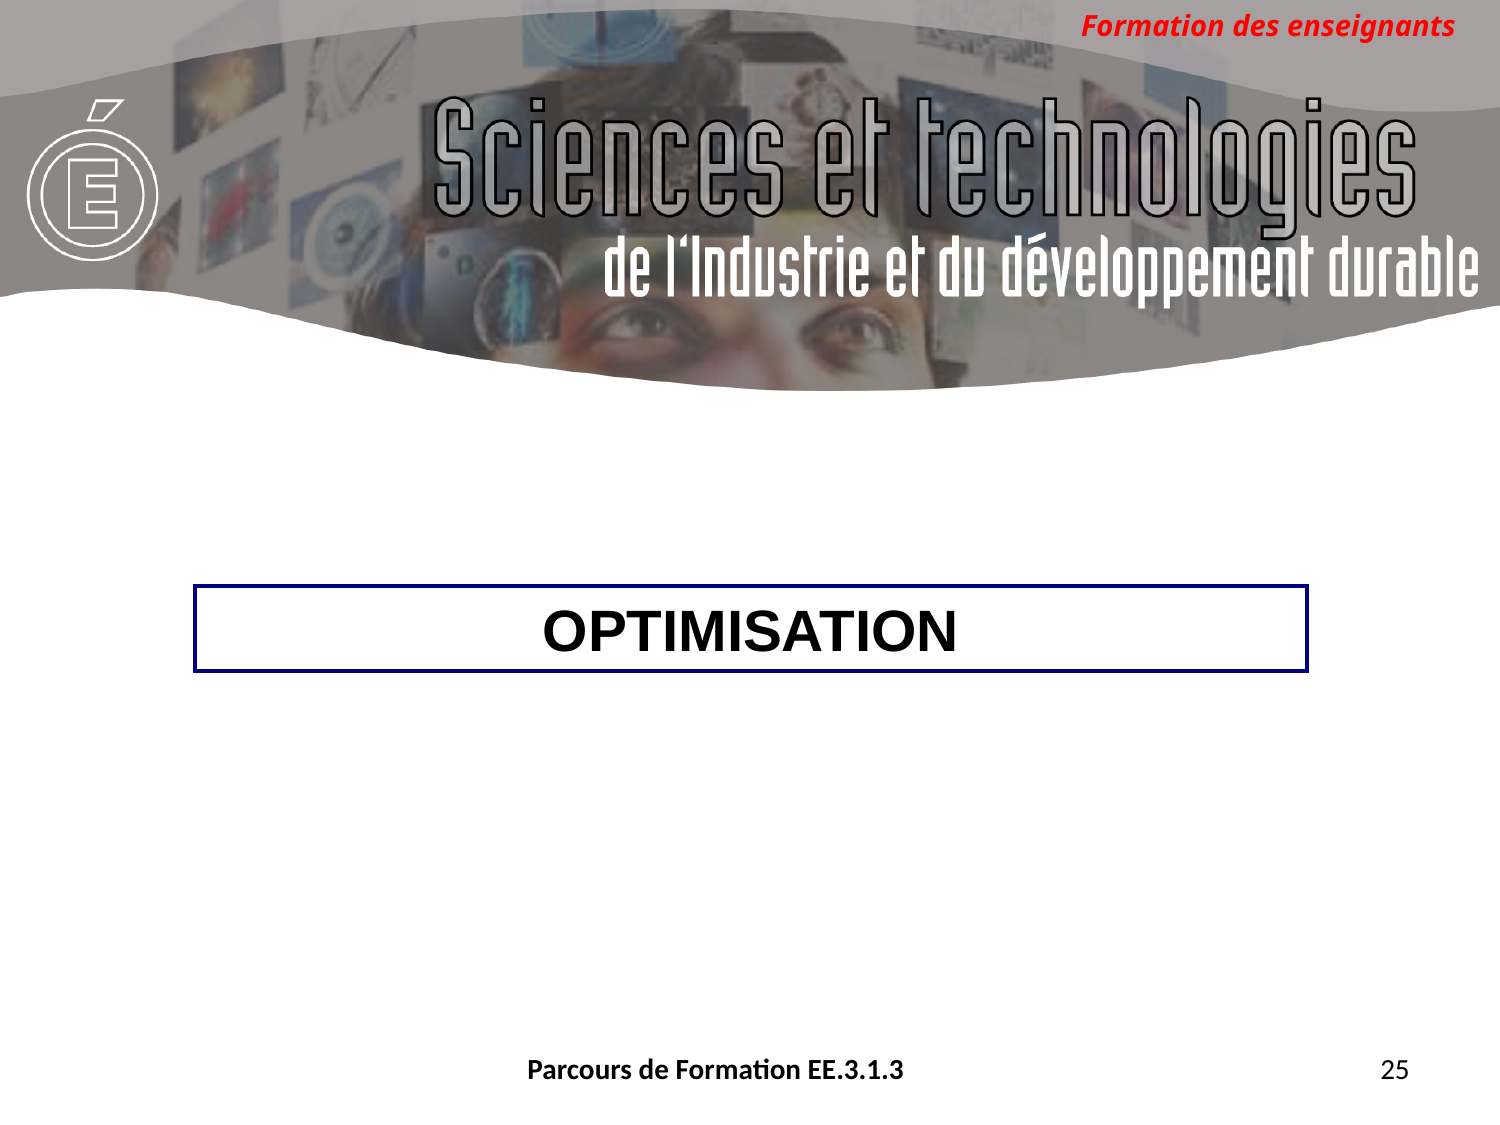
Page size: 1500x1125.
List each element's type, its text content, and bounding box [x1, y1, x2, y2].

picture [0, 0, 1500, 400]
slide_number 25 [1075, 1042, 1425, 1103]
footer Parcours de Formation EE.3.1.3 [512, 1042, 1075, 1103]
text_box OPTIMISATION [194, 586, 1308, 671]
